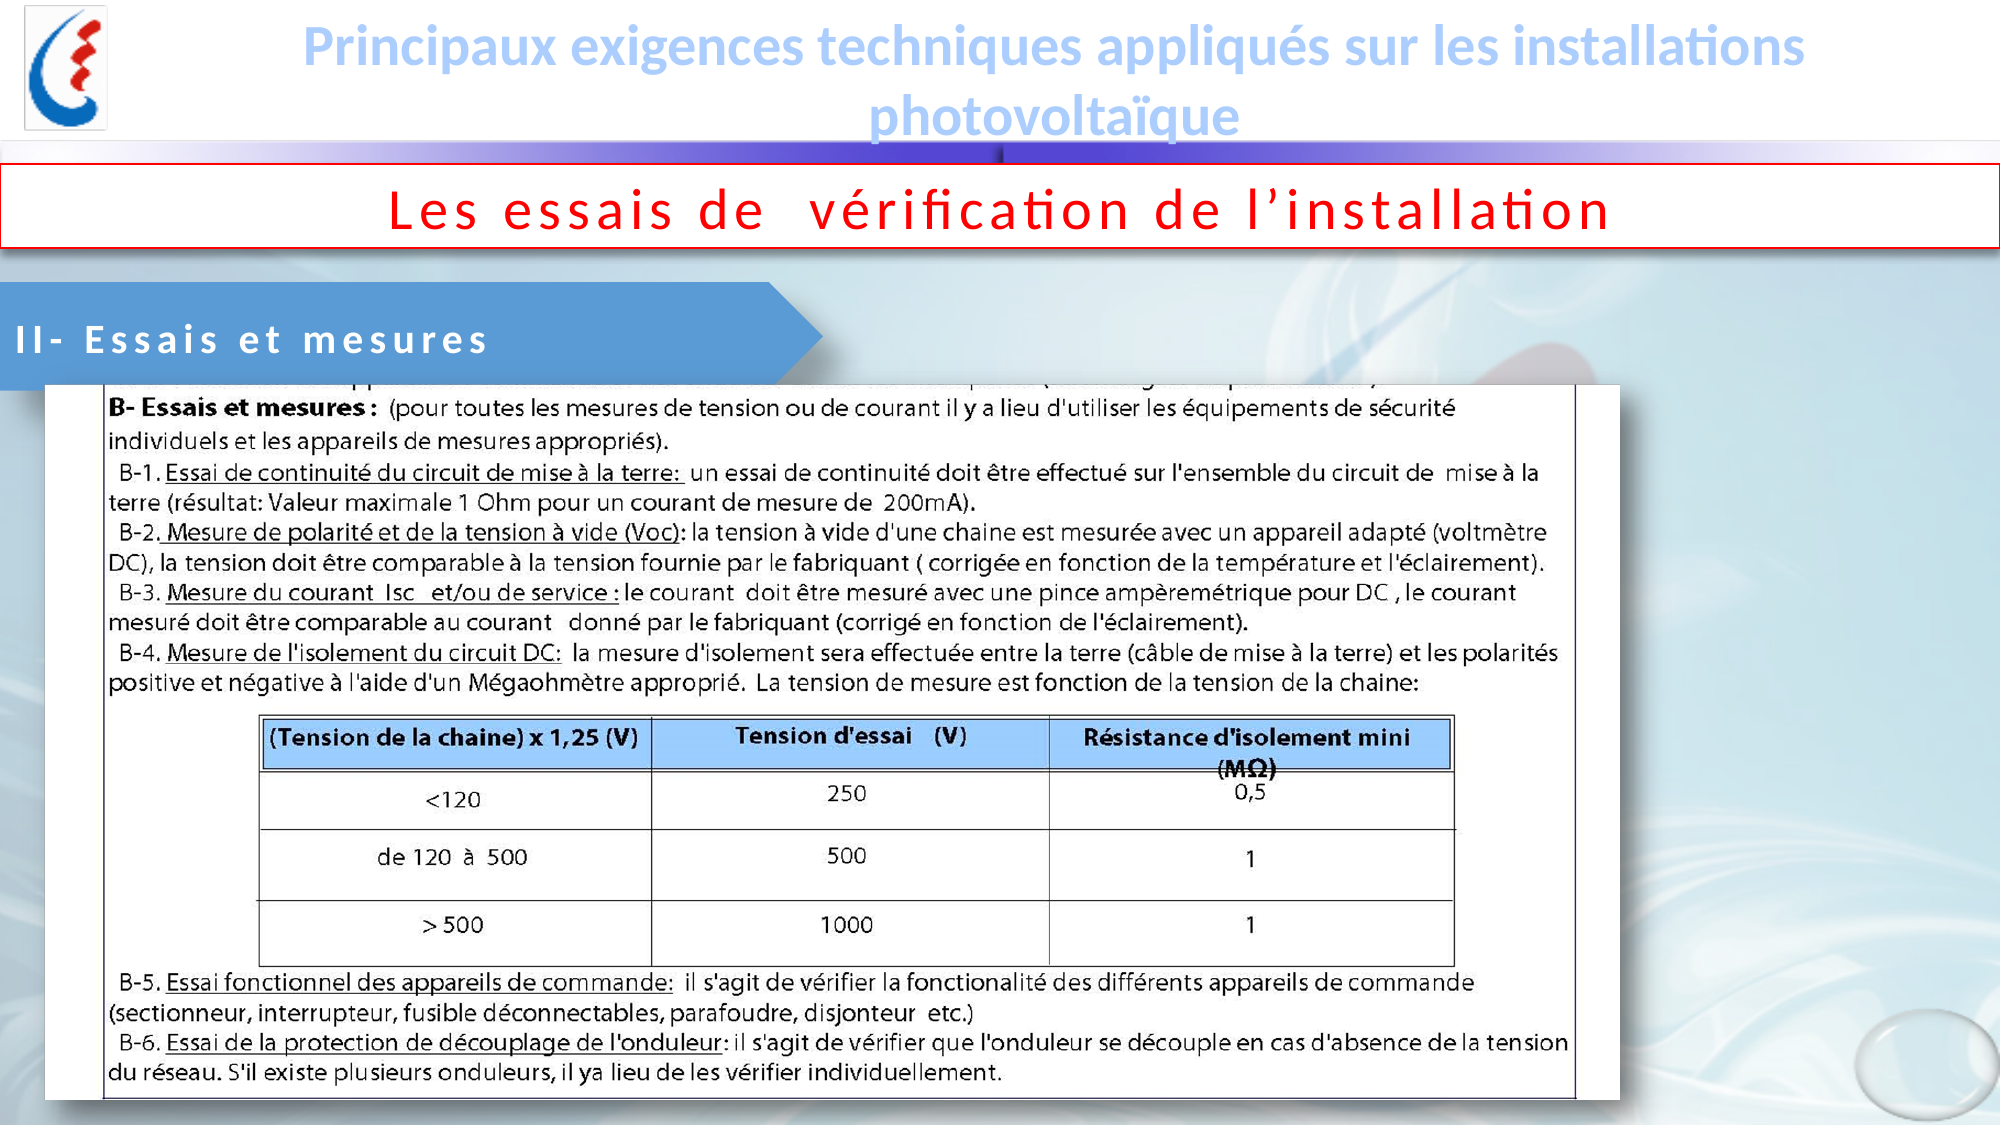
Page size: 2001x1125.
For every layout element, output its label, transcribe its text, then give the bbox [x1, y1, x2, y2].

picture [0, 0, 2000, 163]
picture [0, 249, 2000, 1125]
text_box Les essais de vérification de l’installation [0, 163, 2000, 249]
text_box II- Essais et mesures [0, 281, 825, 392]
text_box Principaux exigences techniques appliqués sur les installations photovoltaïque [150, 0, 1960, 155]
